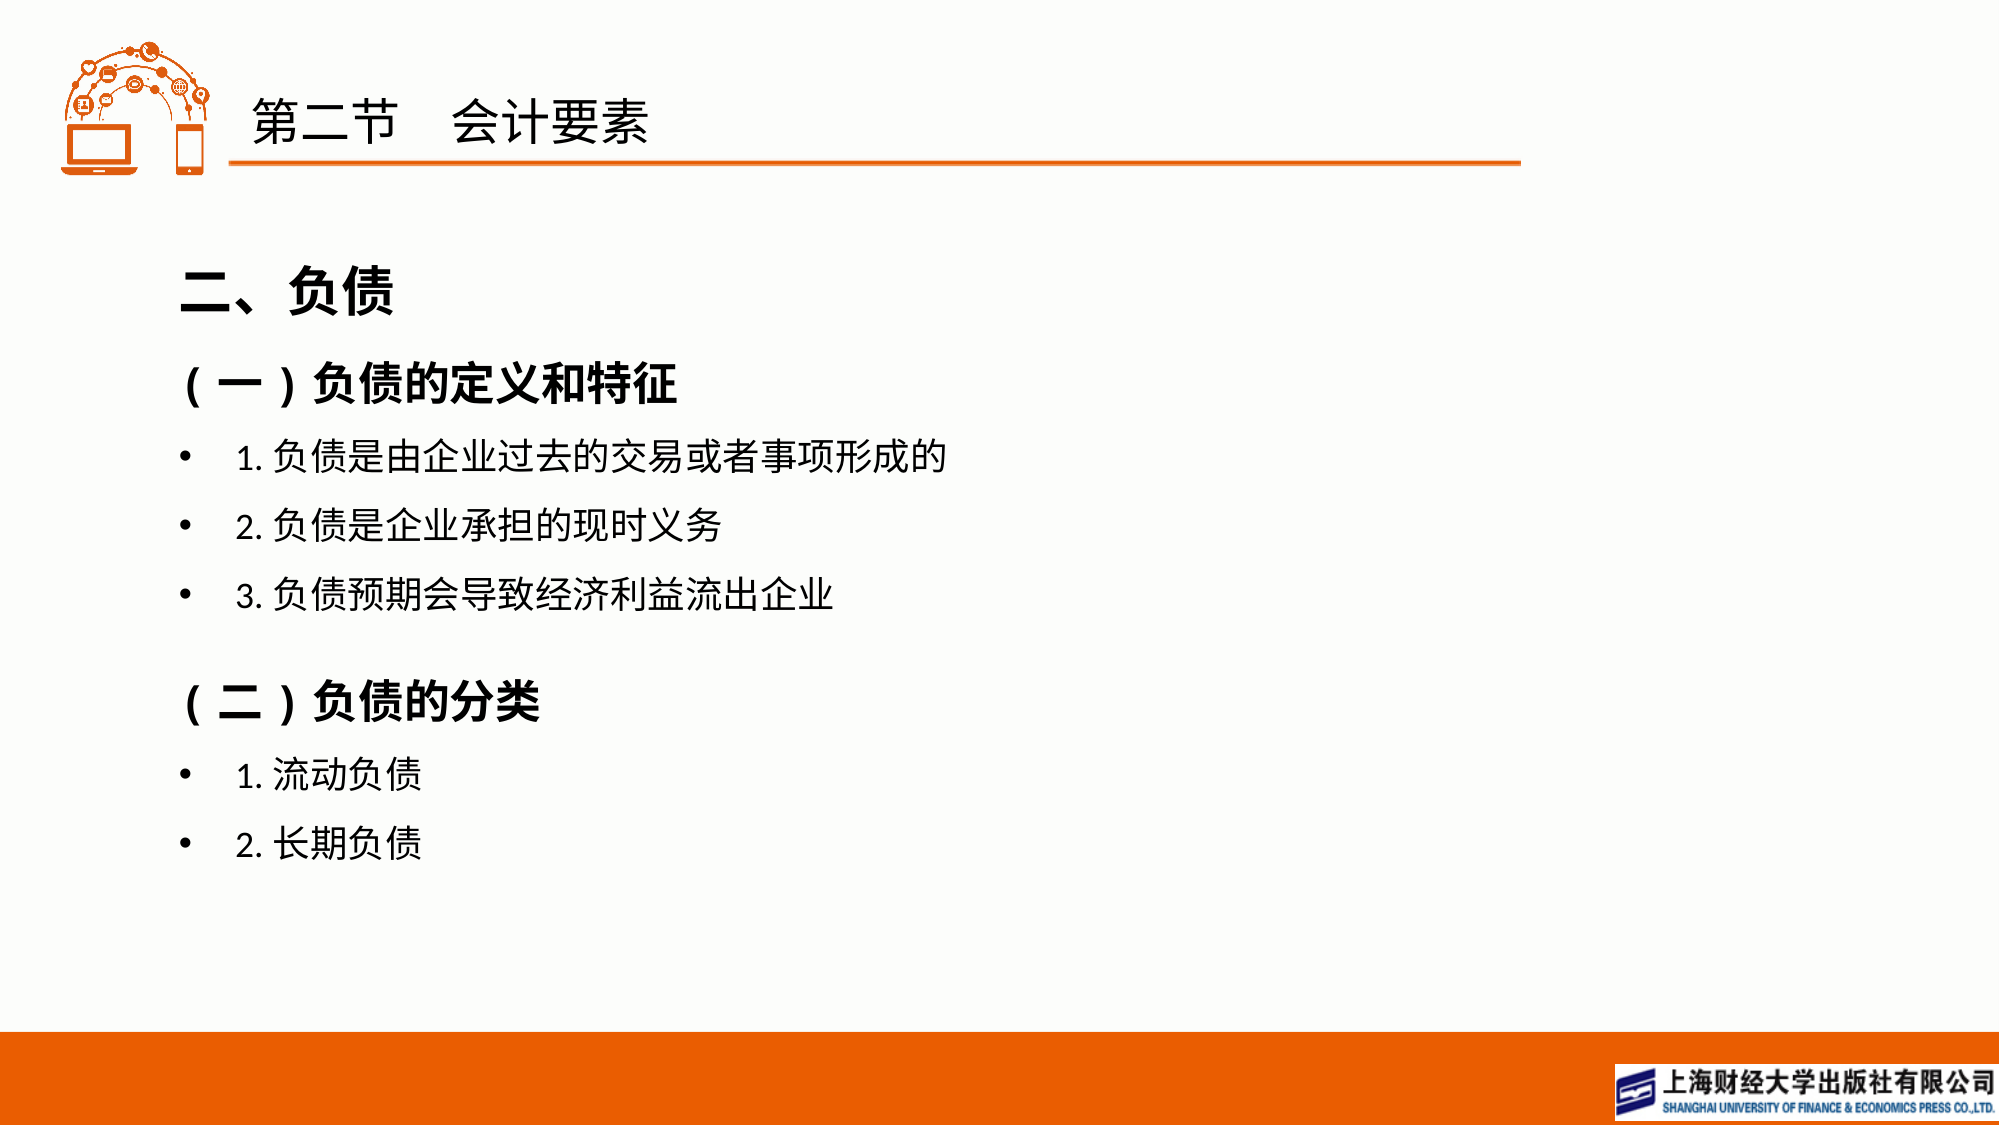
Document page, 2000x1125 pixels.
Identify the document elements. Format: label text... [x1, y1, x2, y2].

list 二、负债 (一)负债的定义和特征 1.负债是由企业过去的交易或者事项形成的 2.负债是企业承担的现时义务 3.负债预期会导致经济利益流出企业 (二)负债的分类 1.流动负债 2.长期负债 [163, 227, 1860, 1049]
picture [0, 0, 2000, 1125]
title 第二节 会计要素 [235, 82, 1605, 189]
